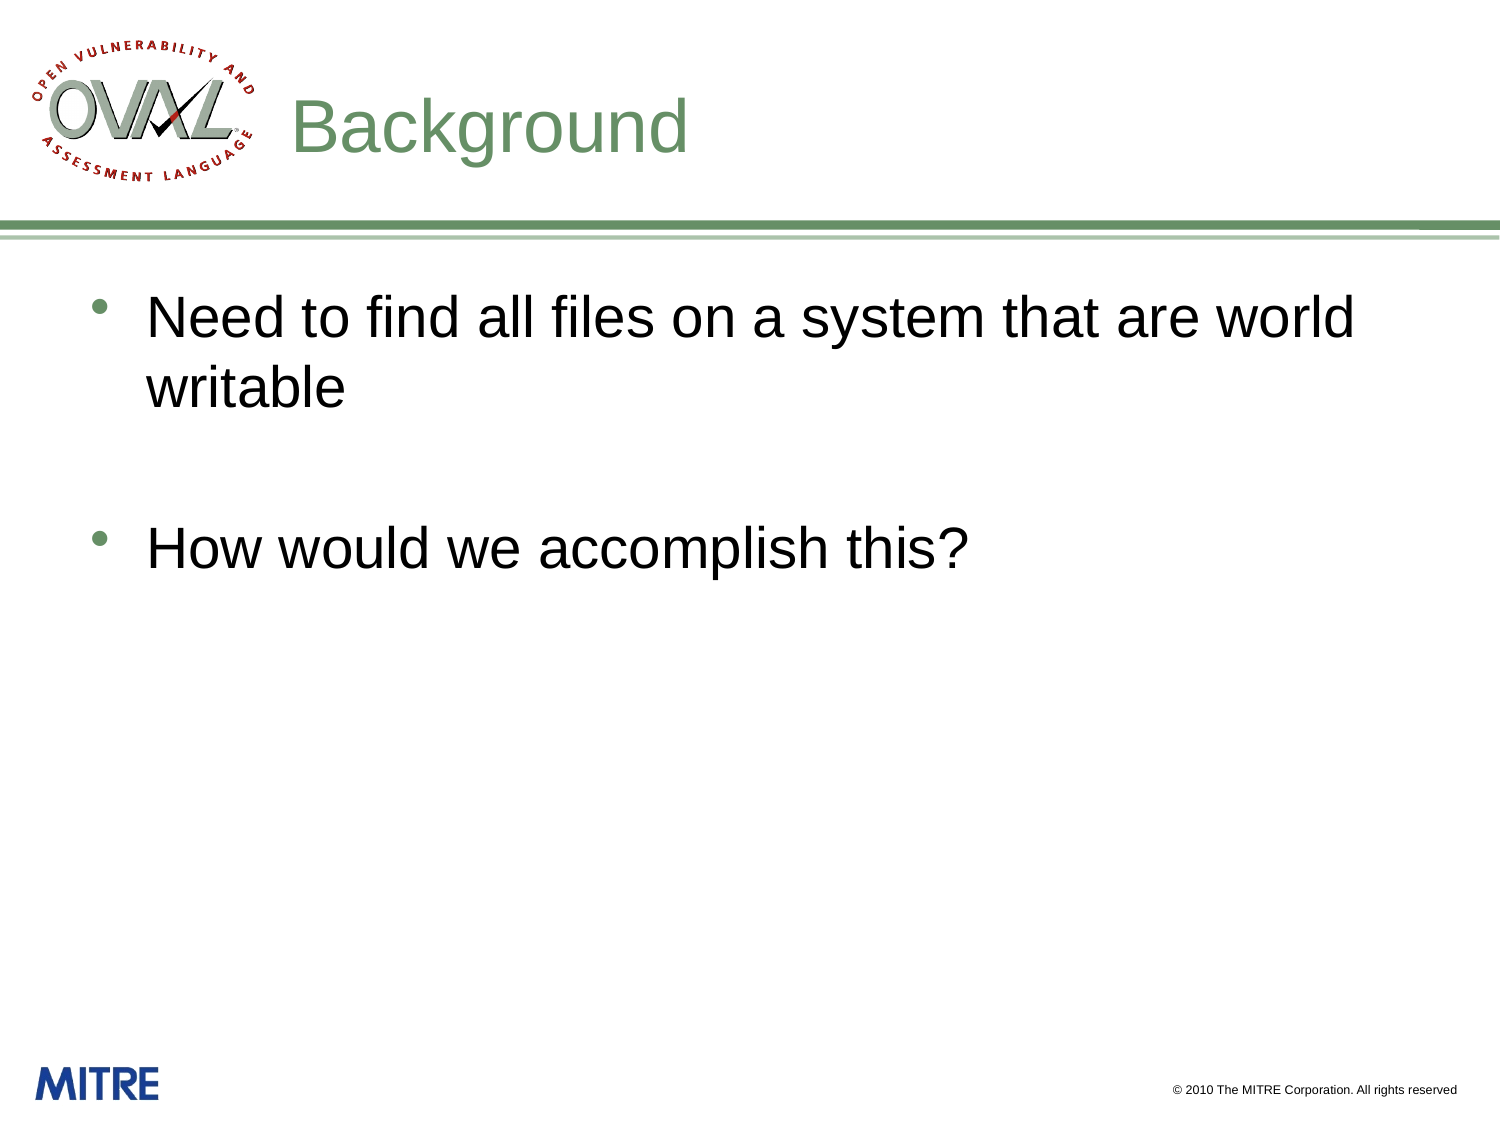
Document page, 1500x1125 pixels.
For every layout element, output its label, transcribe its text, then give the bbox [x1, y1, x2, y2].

picture [30, 1064, 163, 1106]
picture [0, 0, 313, 238]
list Need to find all files on a system that are world writable How would we accomplish this? [74, 271, 1426, 990]
title Background [274, 44, 1438, 201]
